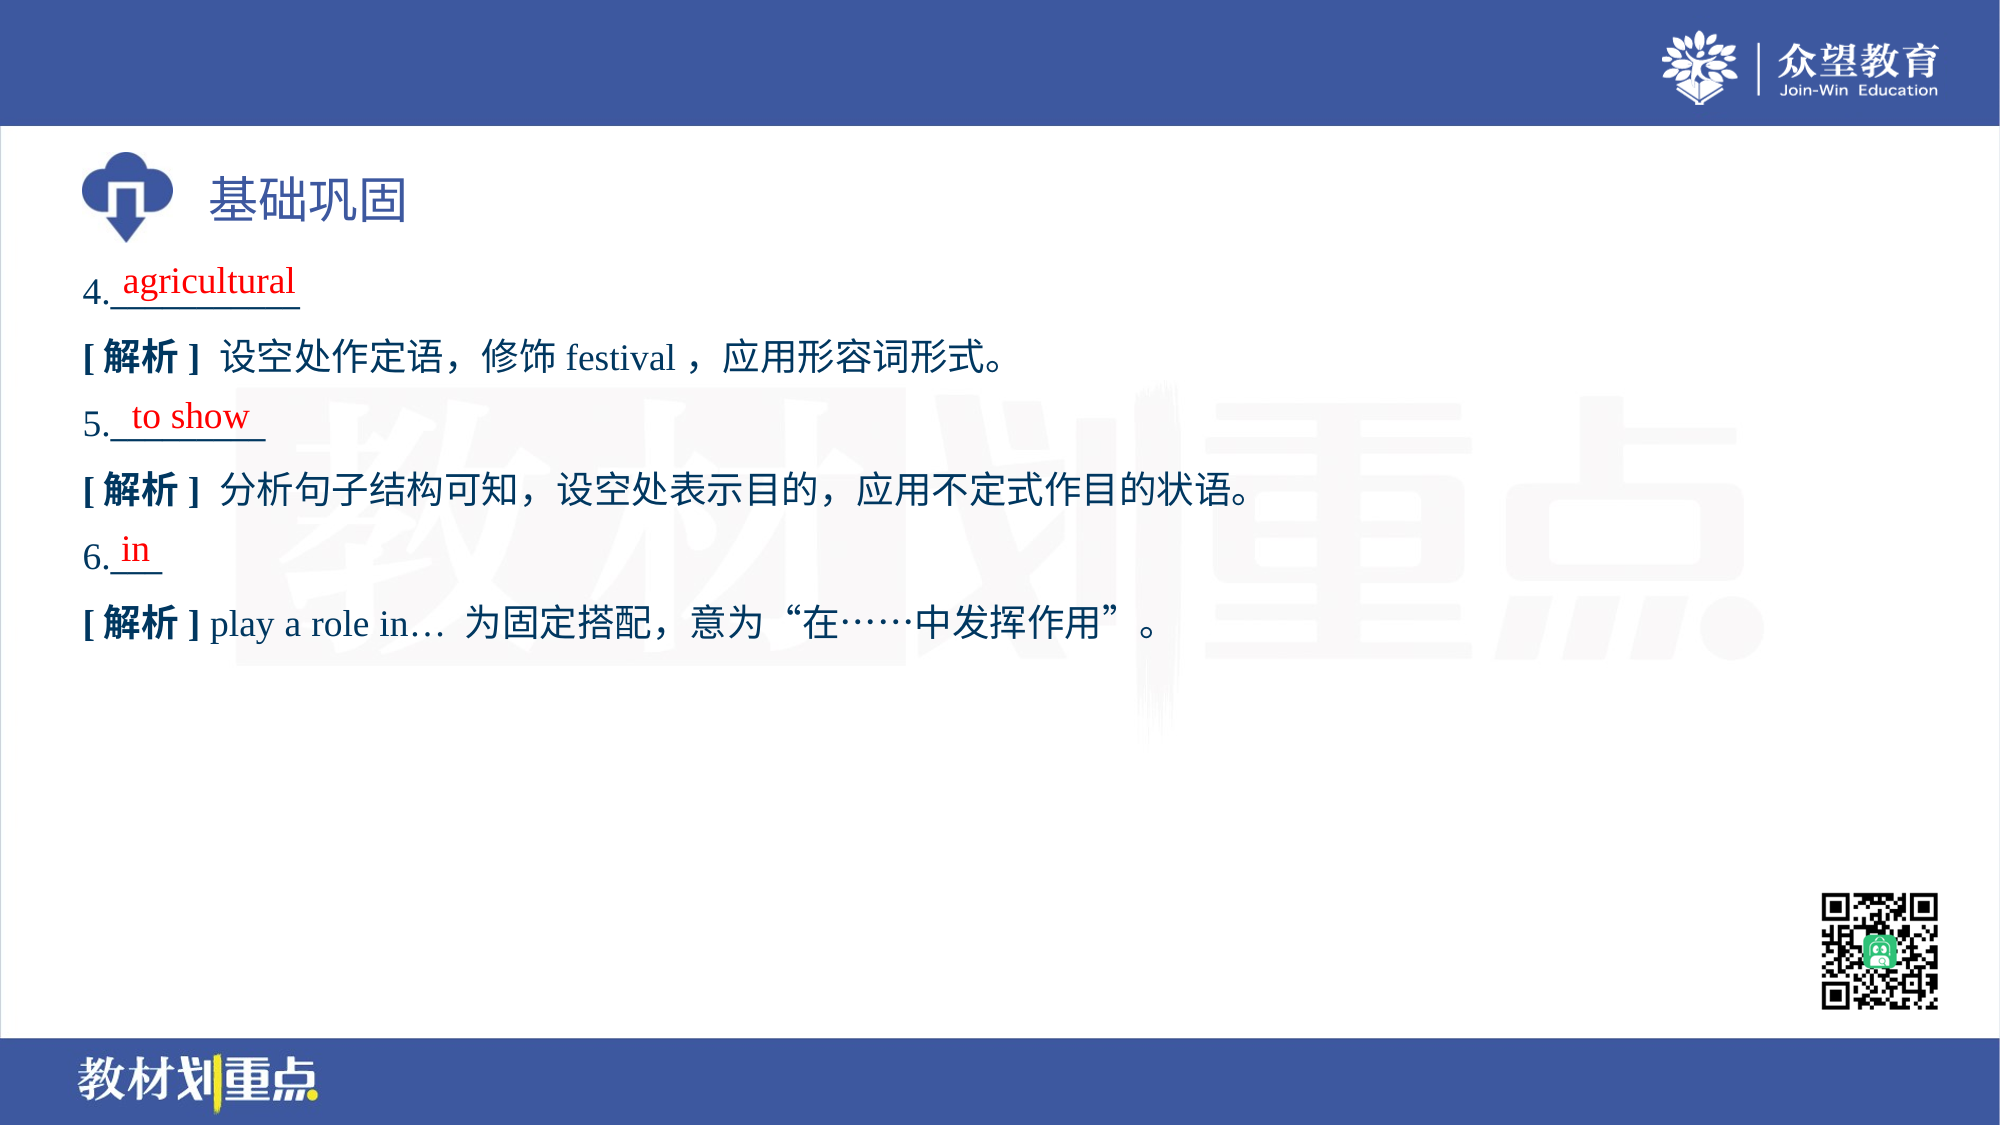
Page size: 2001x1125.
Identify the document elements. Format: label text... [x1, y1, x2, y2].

text_box 6.___ [82, 512, 1817, 571]
text_box in [107, 504, 164, 563]
text_box [解析] play a role in… 为固定搭配，意为“在……中发挥作用”。 [82, 579, 1817, 637]
text_box [解析] 分析句子结构可知，设空处表示目的，应用不定式作目的状语。 [82, 446, 1817, 504]
text_box agricultural [109, 236, 310, 295]
text_box to show [113, 371, 268, 429]
text_box [解析] 设空处作定语，修饰festival，应用形容词形式。 [82, 313, 1817, 371]
picture [0, 0, 2000, 1125]
text_box 4.___________ [82, 247, 1817, 306]
text_box 5._________ [82, 379, 1817, 438]
